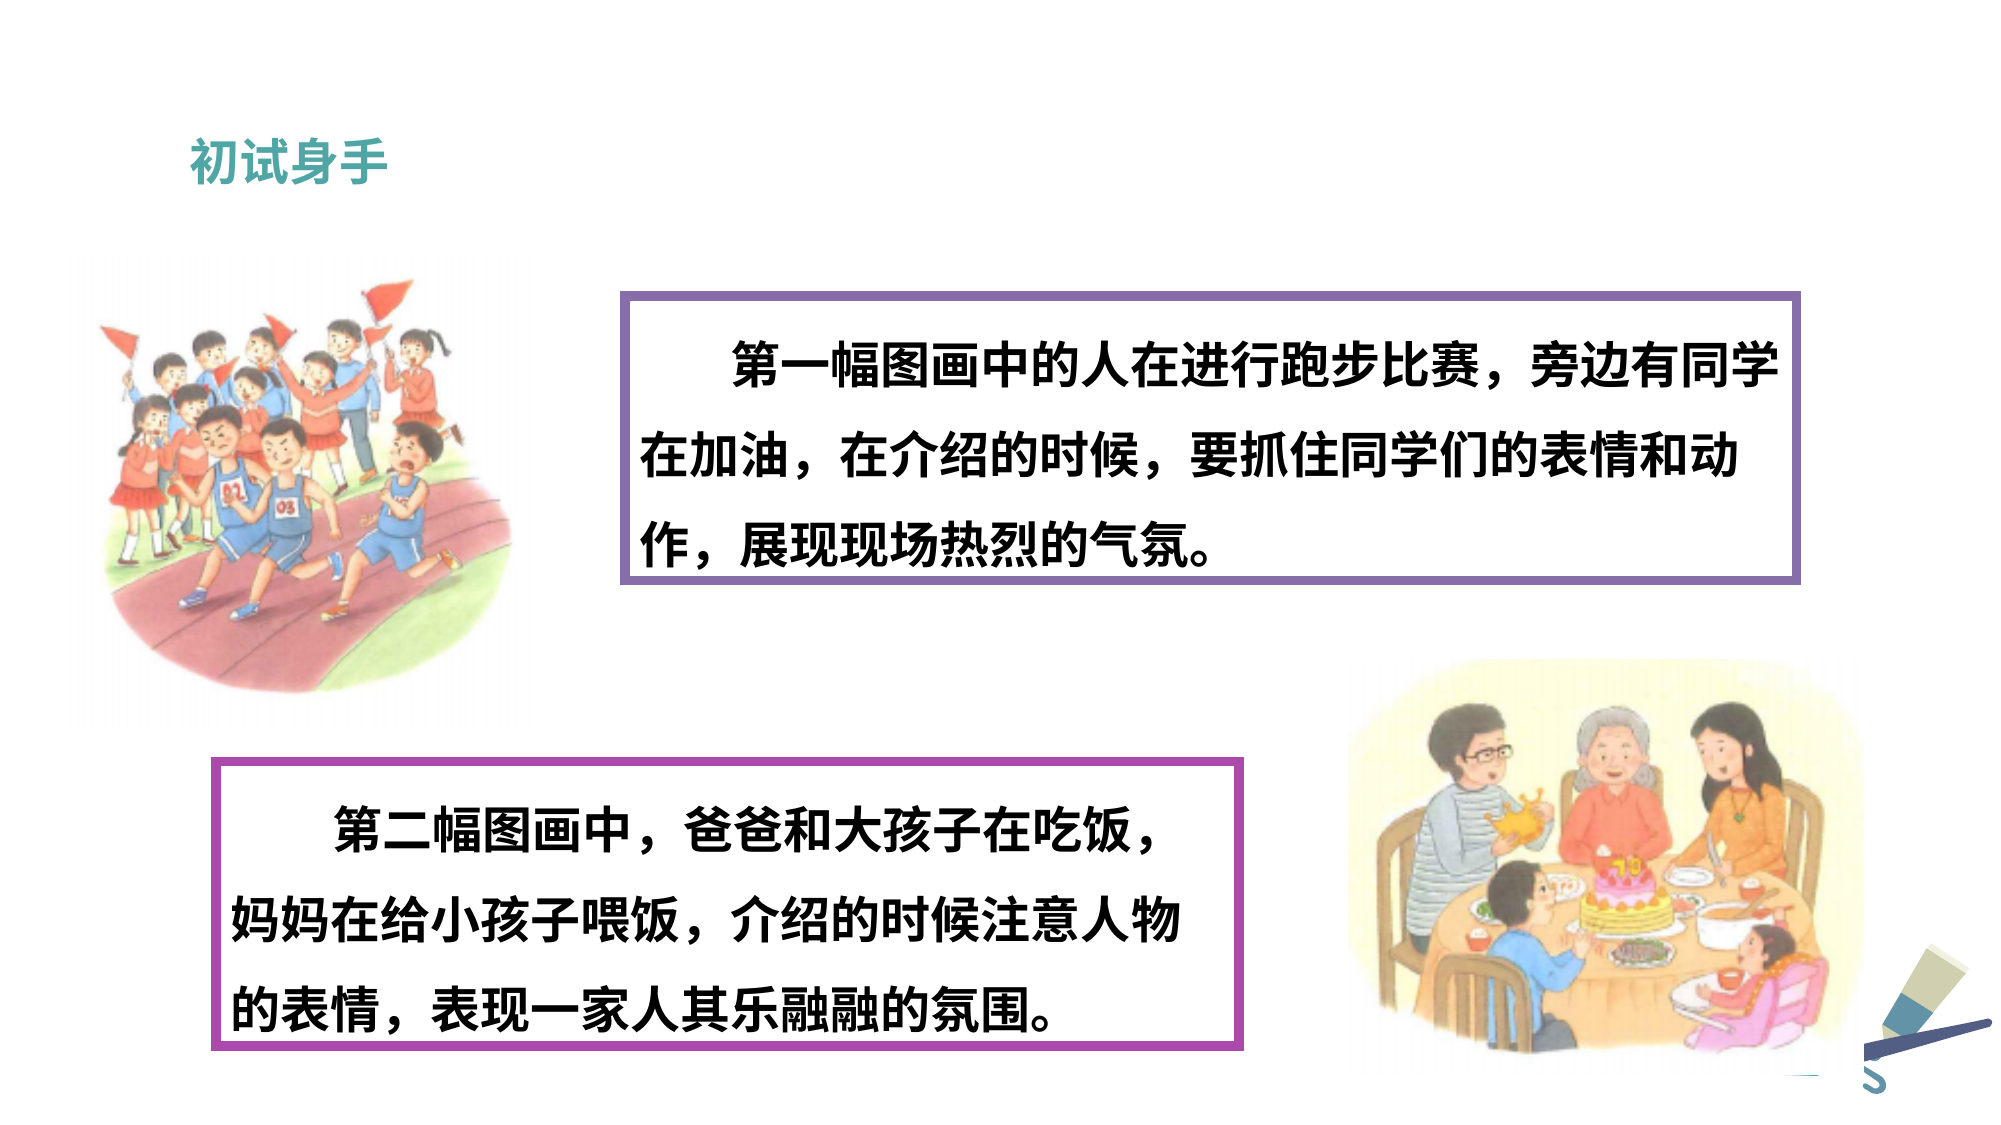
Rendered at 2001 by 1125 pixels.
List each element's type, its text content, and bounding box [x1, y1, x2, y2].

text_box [1811, 945, 1974, 1125]
text_box 第一幅图画中的人在进行跑步比赛，旁边有同学在加油，在介绍的时候，要抓住同学们的表情和动作，展现现场热烈的气氛。 [624, 295, 1797, 582]
picture [1348, 659, 1864, 1075]
text_box 第二幅图画中，爸爸和大孩子在吃饭，妈妈在给小孩子喂饭，介绍的时候注意人物的表情，表现一家人其乐融融的氛围。 [215, 760, 1240, 1047]
text_box 初试身手 [174, 123, 405, 199]
picture [66, 255, 532, 729]
